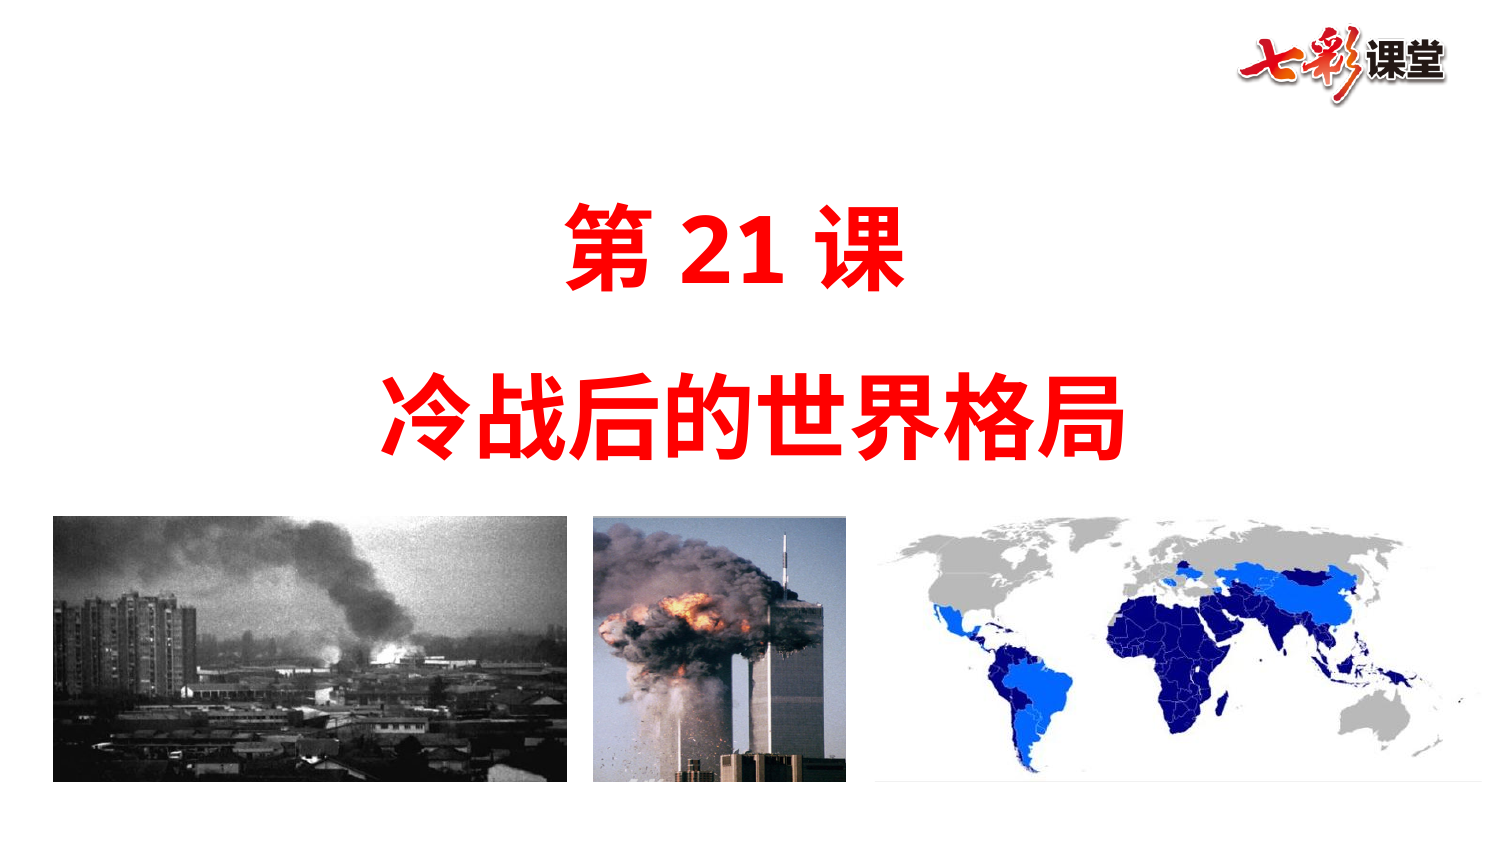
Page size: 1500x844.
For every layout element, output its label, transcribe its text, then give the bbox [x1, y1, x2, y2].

picture [1234, 20, 1451, 108]
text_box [52, 515, 1482, 783]
text_box 第21课 冷战后的世界格局 [147, 126, 1362, 479]
